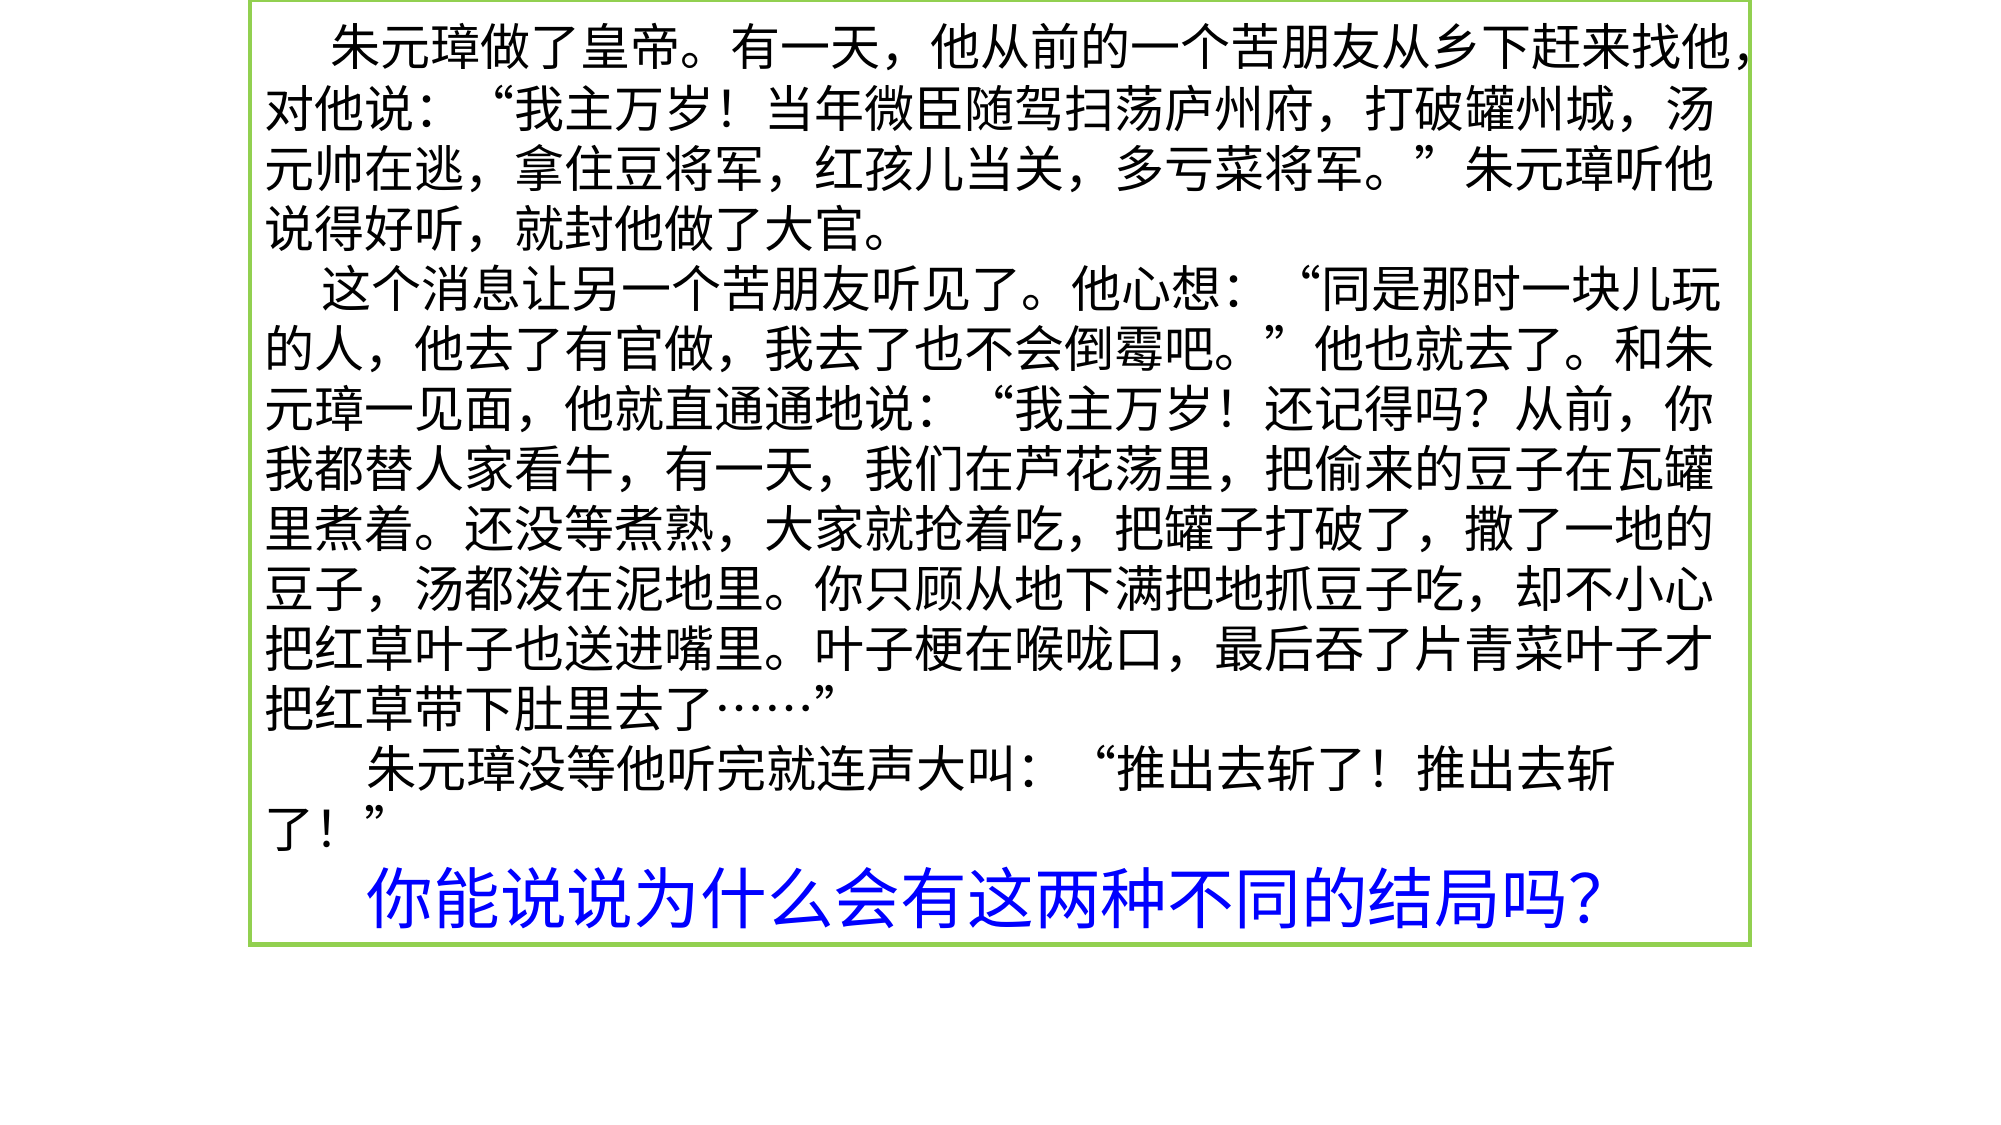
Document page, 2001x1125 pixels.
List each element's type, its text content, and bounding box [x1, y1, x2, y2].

text_box 朱元璋做了皇帝。有一天，他从前的一个苦朋友从乡下赶来找他，对他说：“我主万岁！当年微臣随驾扫荡庐州府，打破罐州城，汤元帅在逃，拿住豆将军，红孩儿当关，多亏菜将军。”朱元璋听他说得好听，就封他做了大官。 这个消息让另一个苦朋友听见了。他心想：“同是那时一块儿玩的人，他去了有官做，我去了也不会倒霉吧。”他也就去了。和朱元璋一见面，他就直通通地说：“我主万岁！还记得吗？从前，你我都替人家看牛，有一天，我们在芦花荡里，把偷来的豆子在瓦罐里煮着。还没等煮熟，大家就抢着吃，把罐子打破了，撒了一地的豆子，汤都泼在泥地里。你只顾从地下满把地抓豆子吃，却不小心把红草叶子也送进嘴里。叶子梗在喉咙口，最后吞了片青菜叶子才把红草带下肚里去了……” 朱元璋没等他听完就连声大叫：“推出去斩了！推出去斩了！” 你能说说为什么会有这两种不同的结局吗？ [249, 0, 1750, 945]
